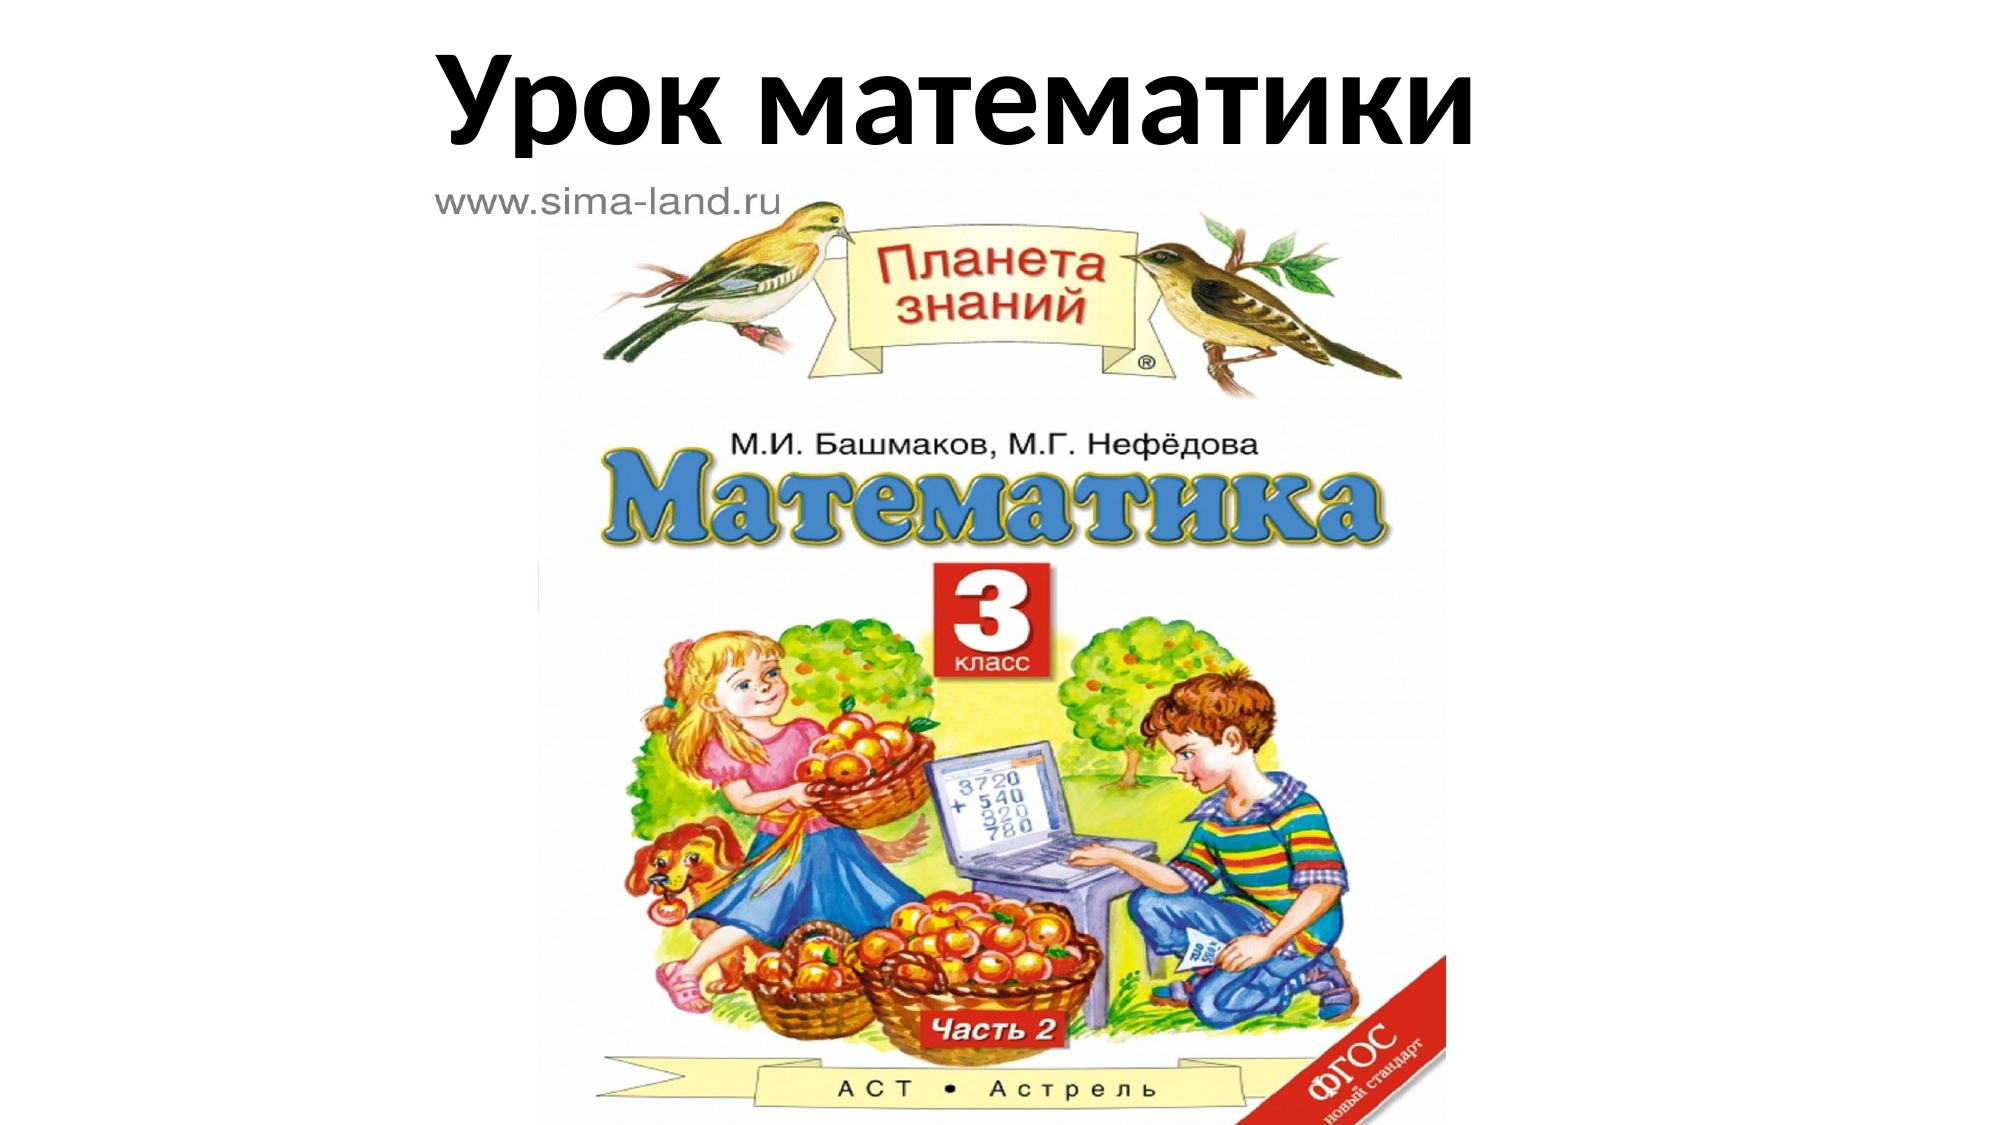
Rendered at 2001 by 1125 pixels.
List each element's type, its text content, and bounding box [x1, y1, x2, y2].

picture [400, 158, 1582, 1125]
title Урок математики [249, 21, 1668, 159]
